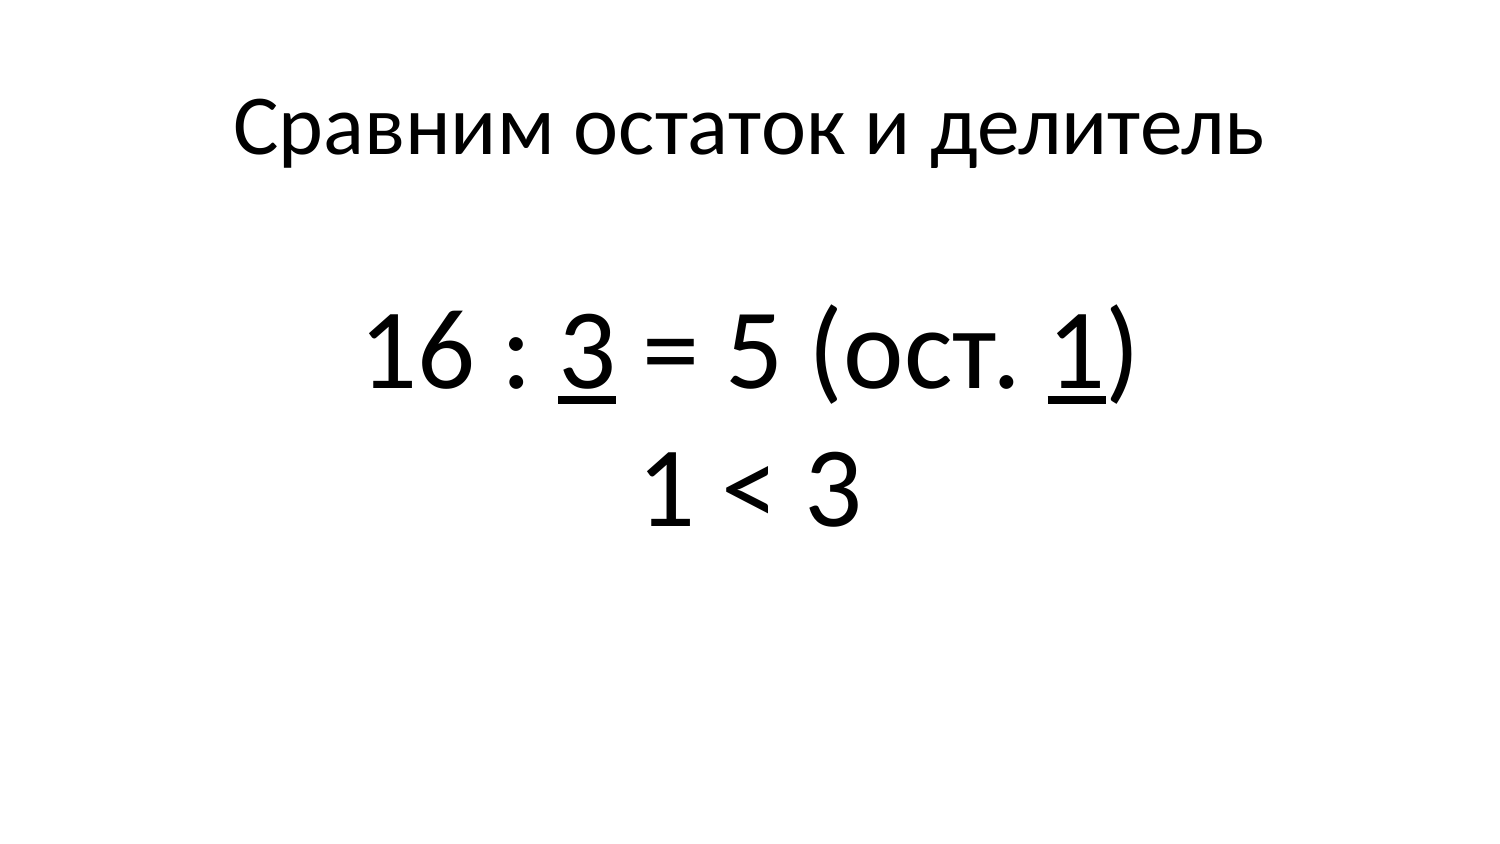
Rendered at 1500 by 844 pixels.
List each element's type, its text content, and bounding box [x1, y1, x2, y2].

title Сравним остаток и делитель 16 : 3 = 5 (ост. 1) 1 < 3 [75, 33, 1425, 723]
